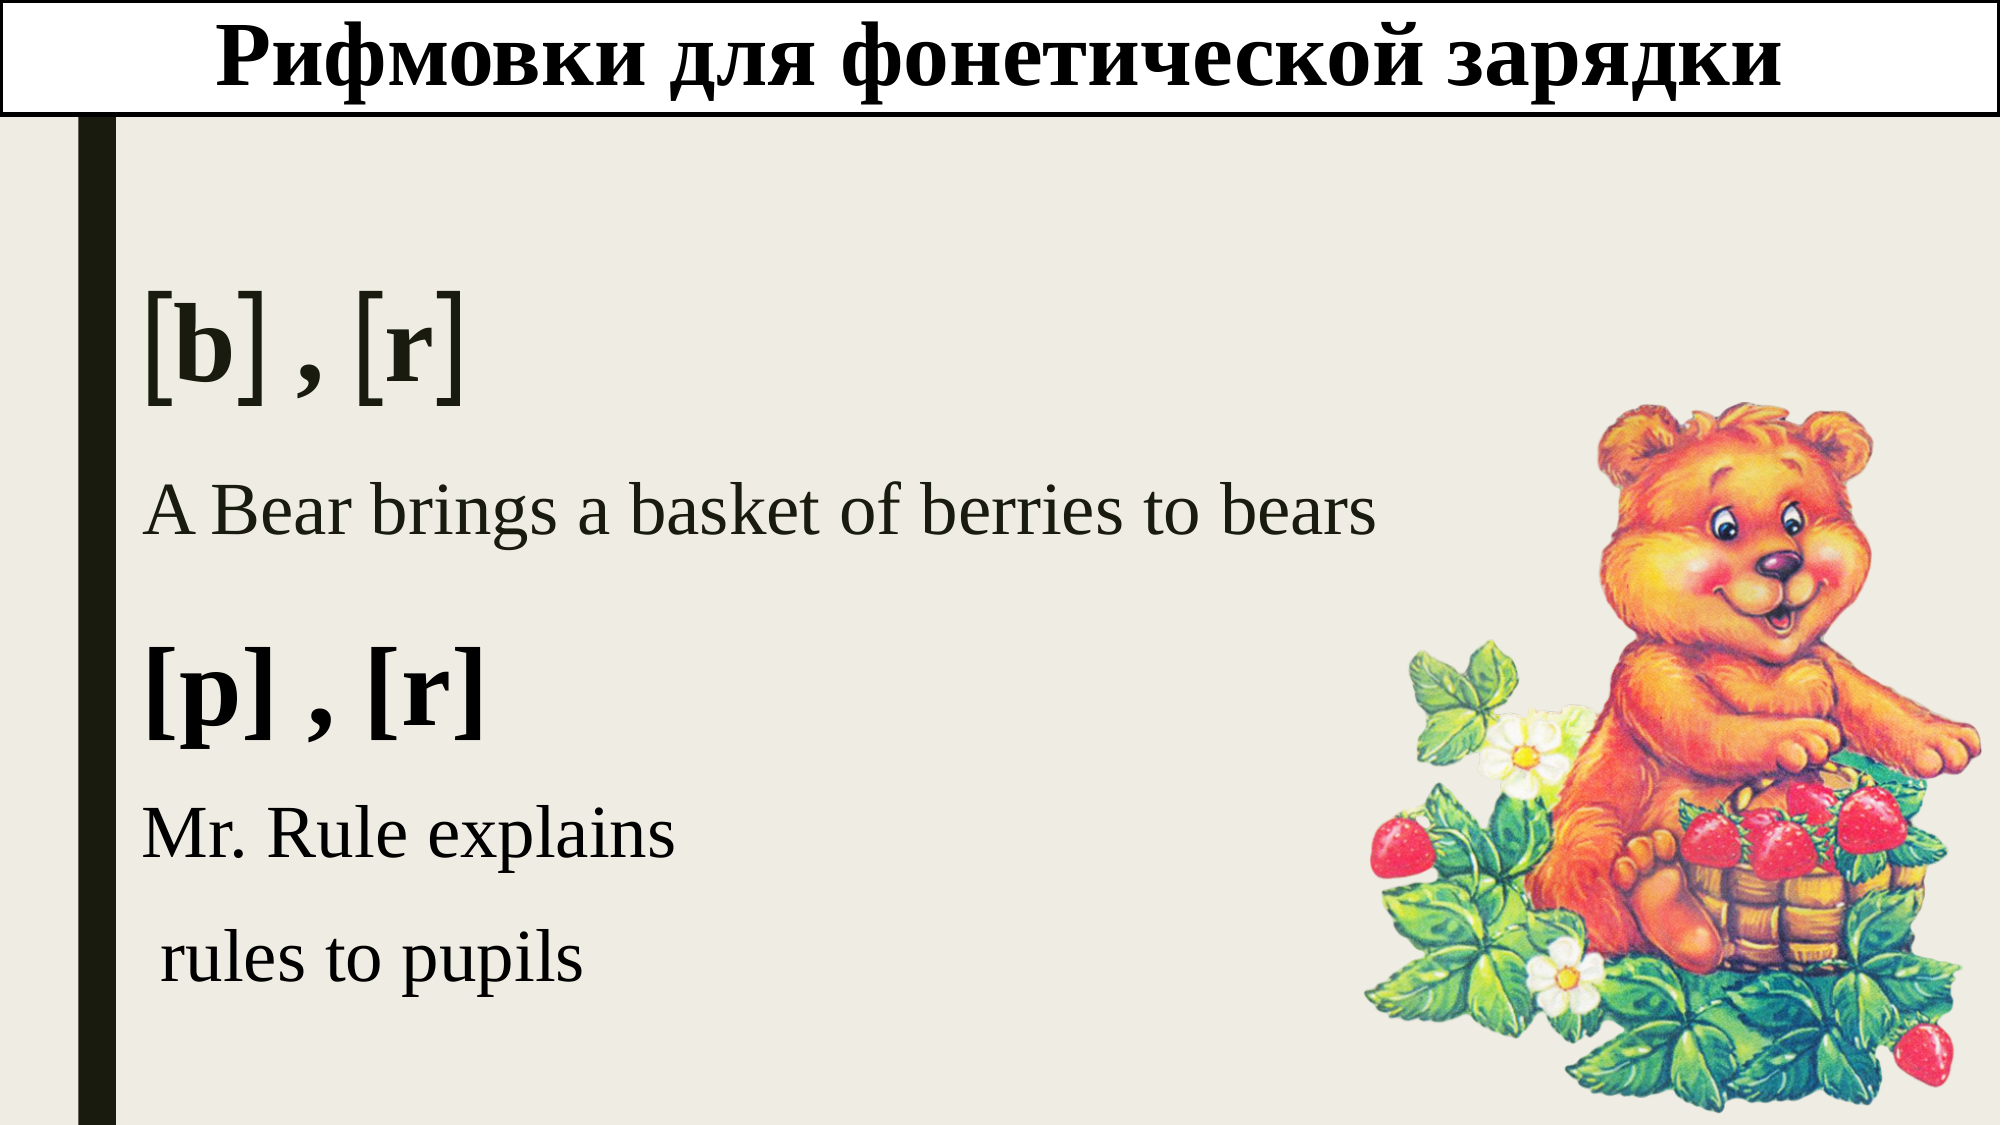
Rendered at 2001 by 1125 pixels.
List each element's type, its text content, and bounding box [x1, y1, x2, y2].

title Рифмовки для фонетической зарядки [0, 0, 2000, 117]
list b , r A Bear brings a basket of berries to bears [127, 241, 1915, 563]
picture [1362, 402, 1983, 1115]
text_box [p] , [r] Mr. Rule explains rules to pupils [127, 585, 1131, 1004]
